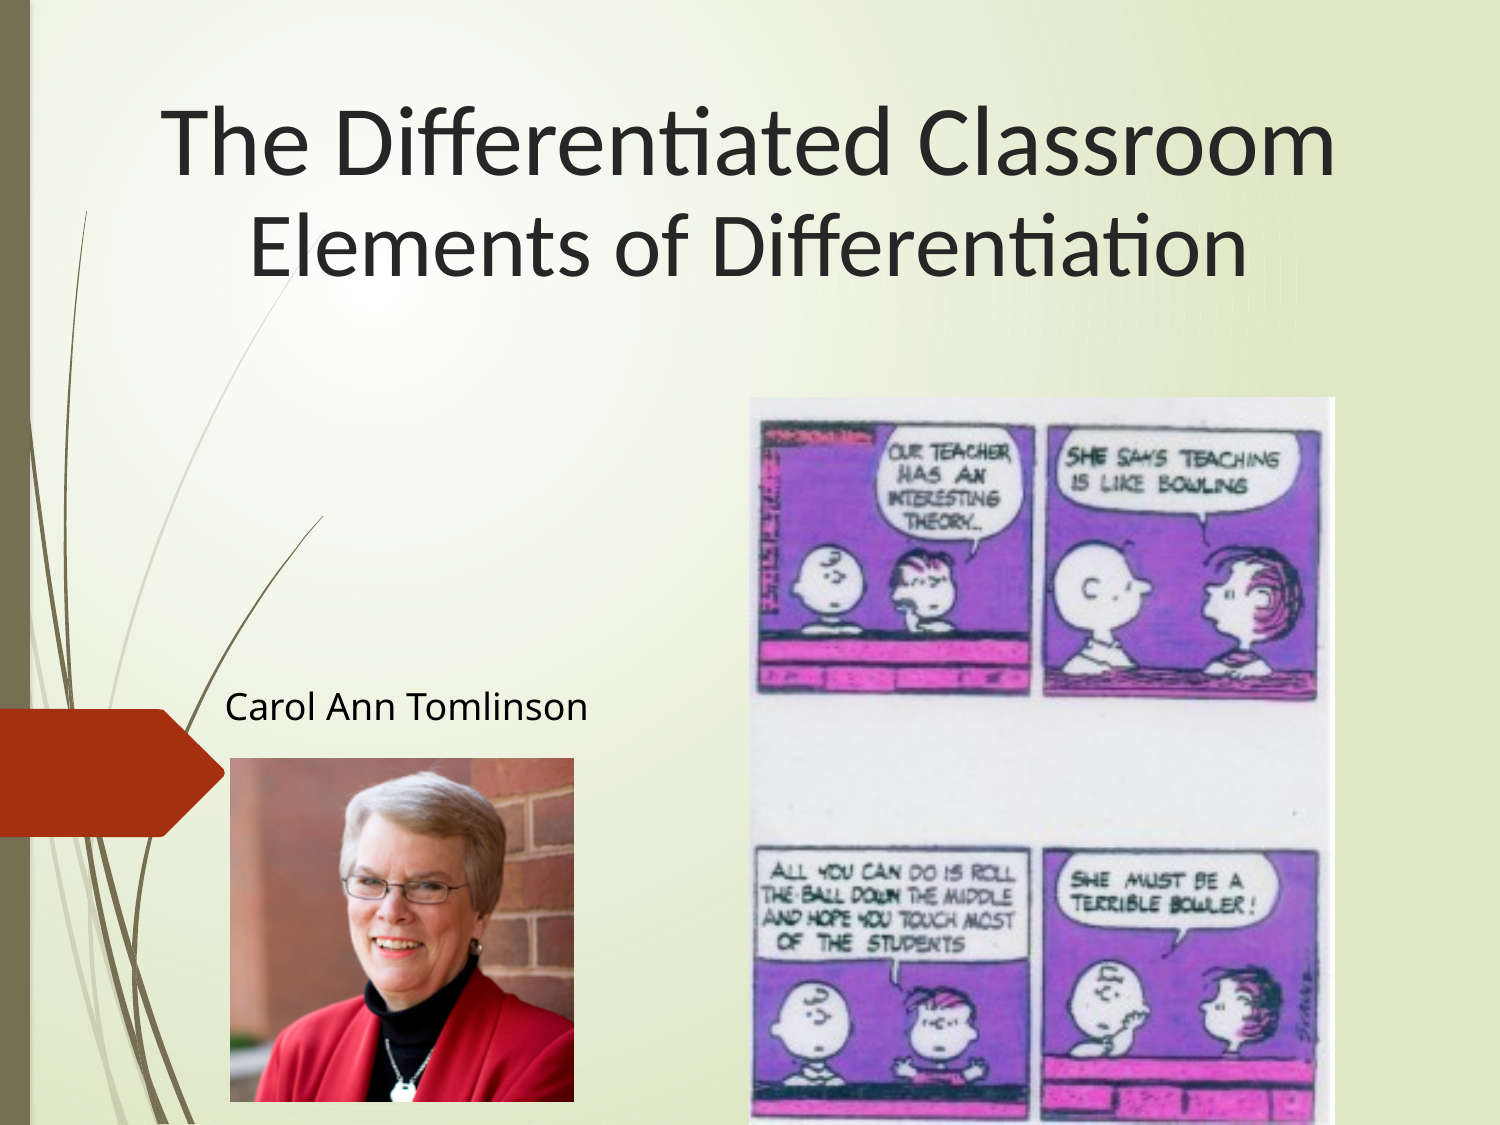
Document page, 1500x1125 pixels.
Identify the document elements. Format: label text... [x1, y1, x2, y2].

title The Differentiated Classroom Elements of Differentiation [88, 42, 1412, 304]
subtitle Carol Ann Tomlinson [209, 680, 644, 855]
picture [749, 396, 1335, 1125]
picture [229, 757, 575, 1103]
